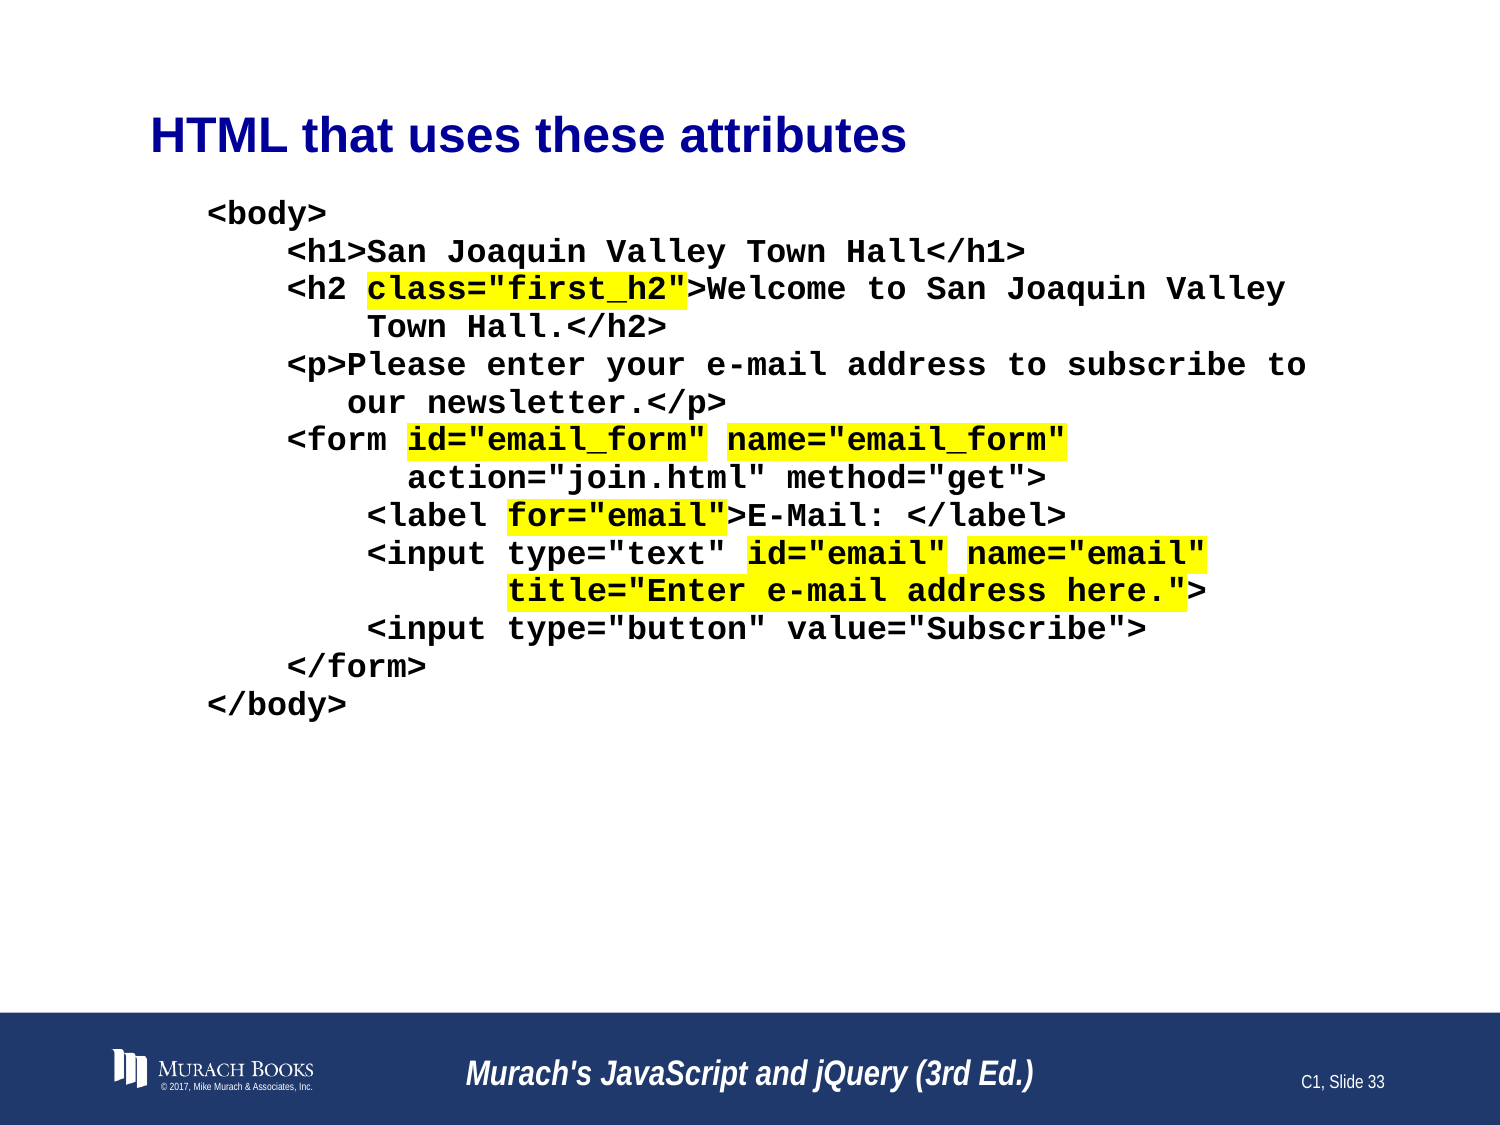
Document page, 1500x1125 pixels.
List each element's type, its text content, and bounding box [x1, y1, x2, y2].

footer © 2017, Mike Murach & Associates, Inc. [12, 1025, 463, 1100]
slide_number Murach's JavaScript and jQuery (3rd Ed.) [463, 1025, 1050, 1100]
title HTML that uses these attributes [150, 102, 1350, 164]
slide_number C1, Slide 33 [1087, 1025, 1400, 1100]
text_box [149, 196, 1350, 726]
